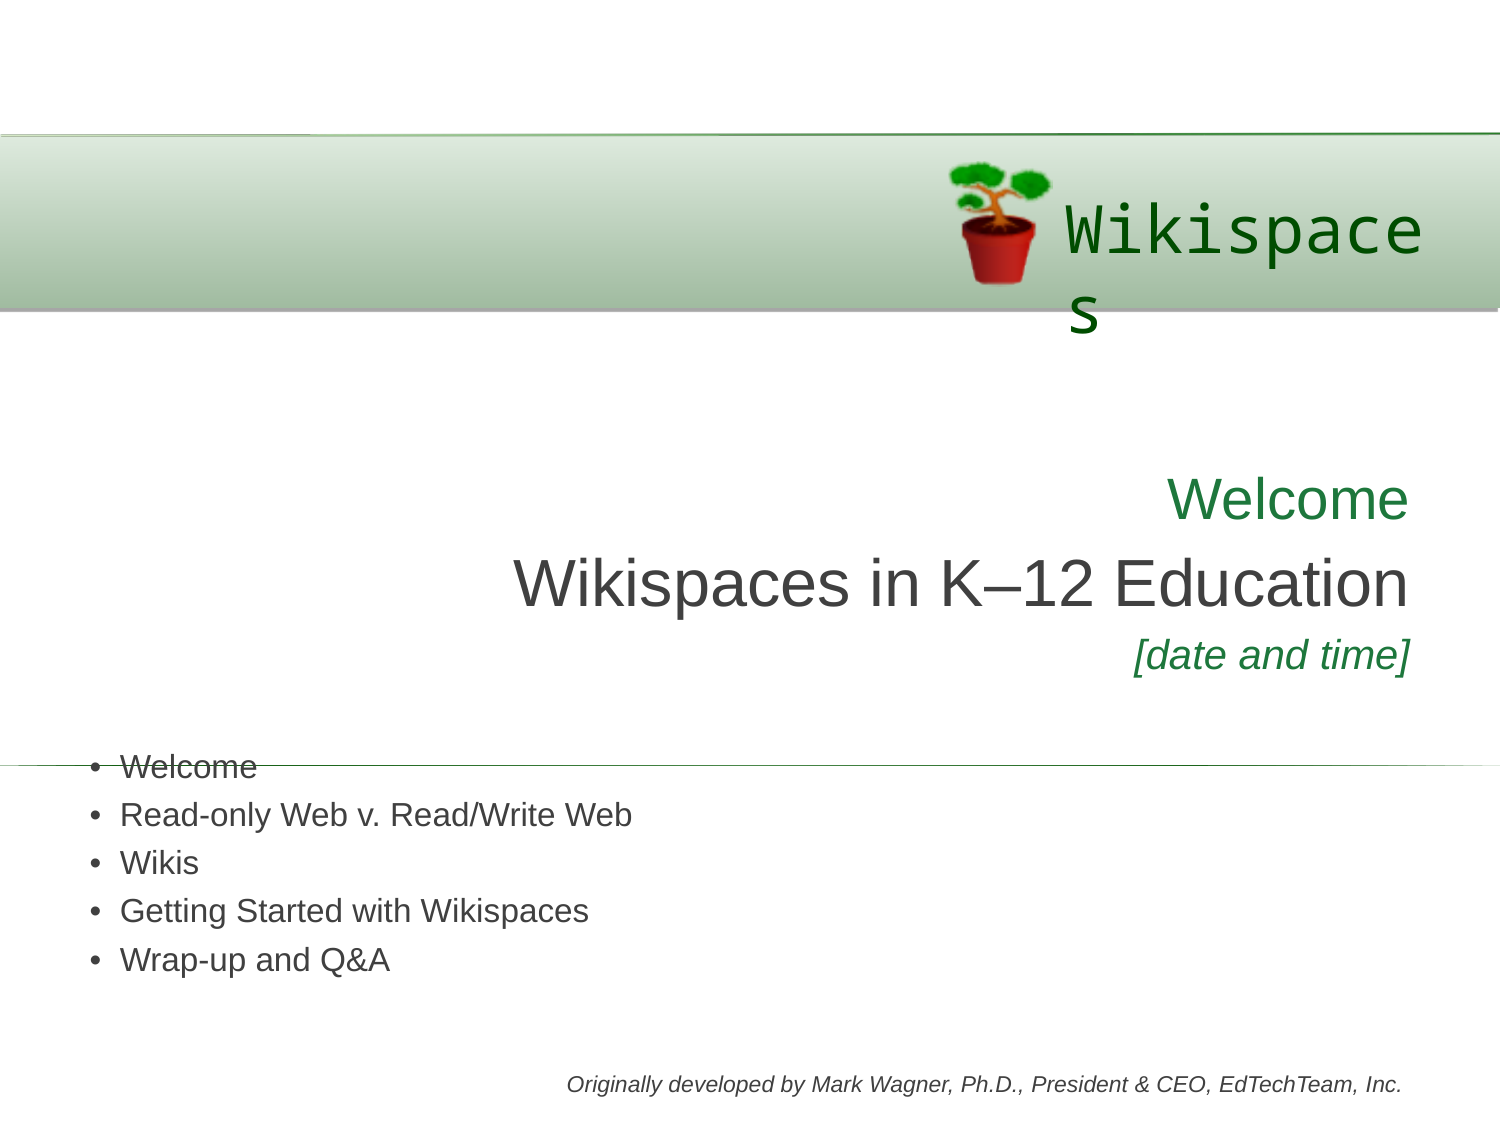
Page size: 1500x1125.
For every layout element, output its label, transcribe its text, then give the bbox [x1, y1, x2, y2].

text_box Originally developed by Mark Wagner, Ph.D., President & CEO, EdTechTeam, Inc. [0, 1061, 1425, 1105]
text_box Welcome Wikispaces in K–12 Education [date and time] • Welcome • Read-only Web v. Read/Write Web • Wikis • Getting Started with Wikispaces • Wrap-up and Q&A [74, 242, 1425, 986]
picture [948, 161, 1053, 242]
picture [0, 132, 1500, 138]
